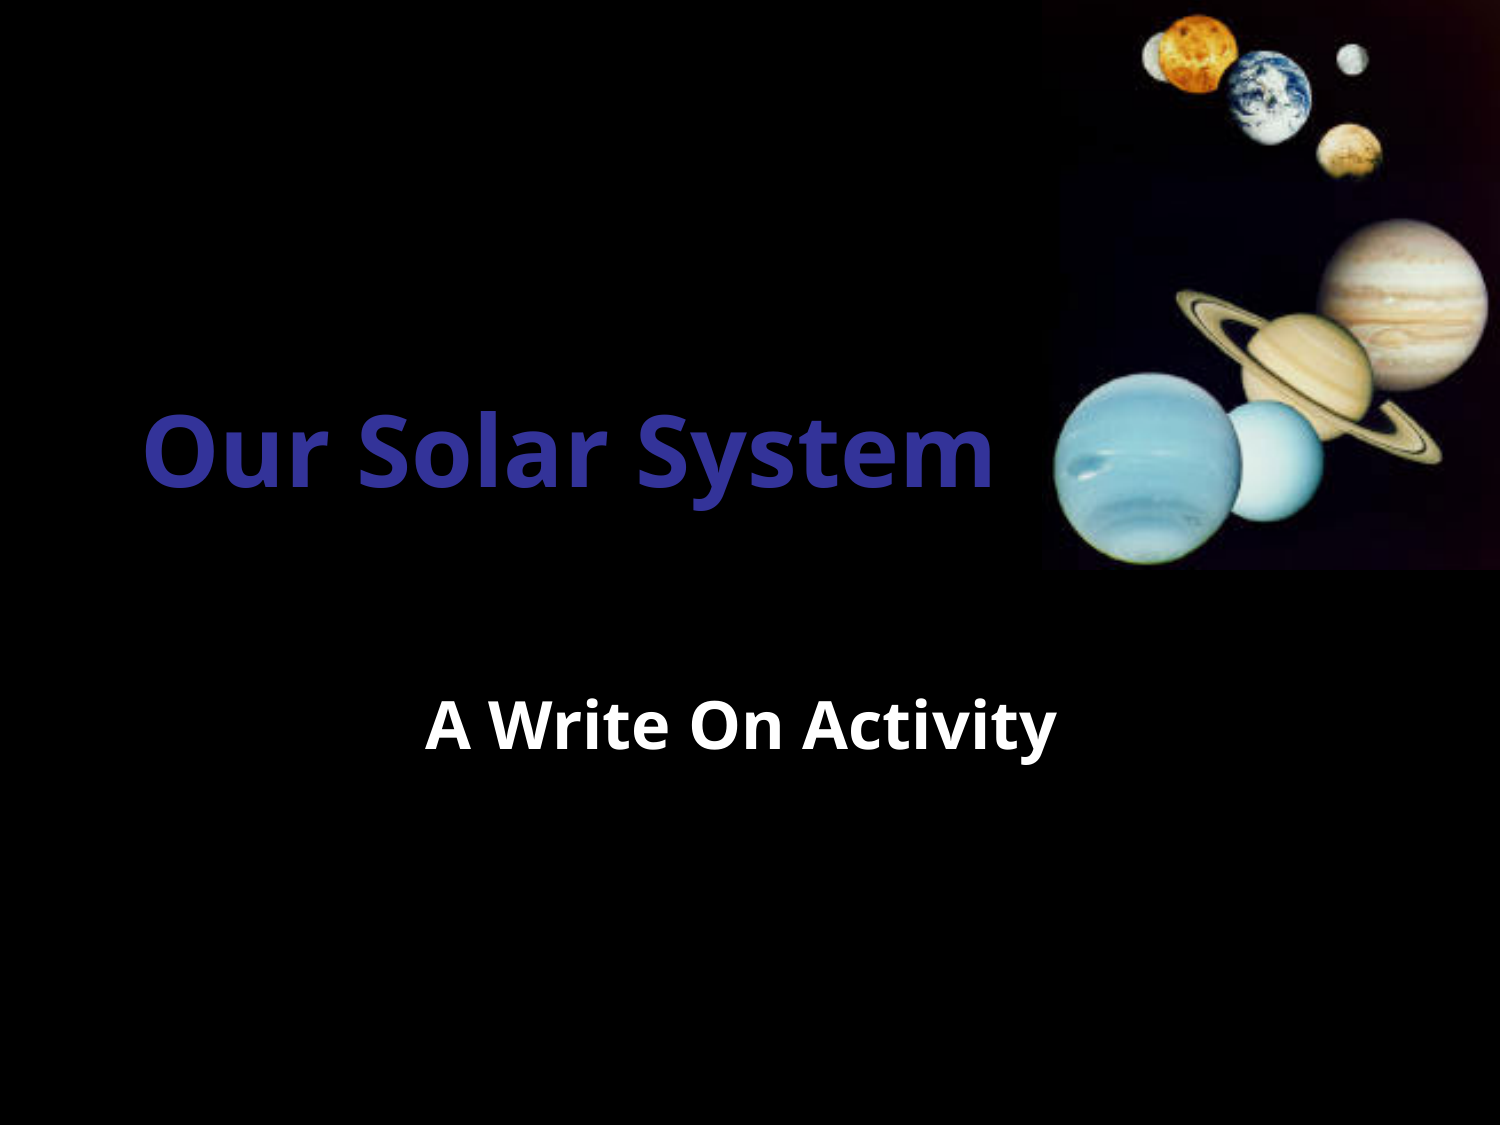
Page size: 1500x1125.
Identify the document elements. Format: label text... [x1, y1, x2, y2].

subtitle A Write On Activity [224, 674, 1276, 926]
title Our Solar System [124, 274, 1037, 516]
picture [1042, 0, 1500, 570]
